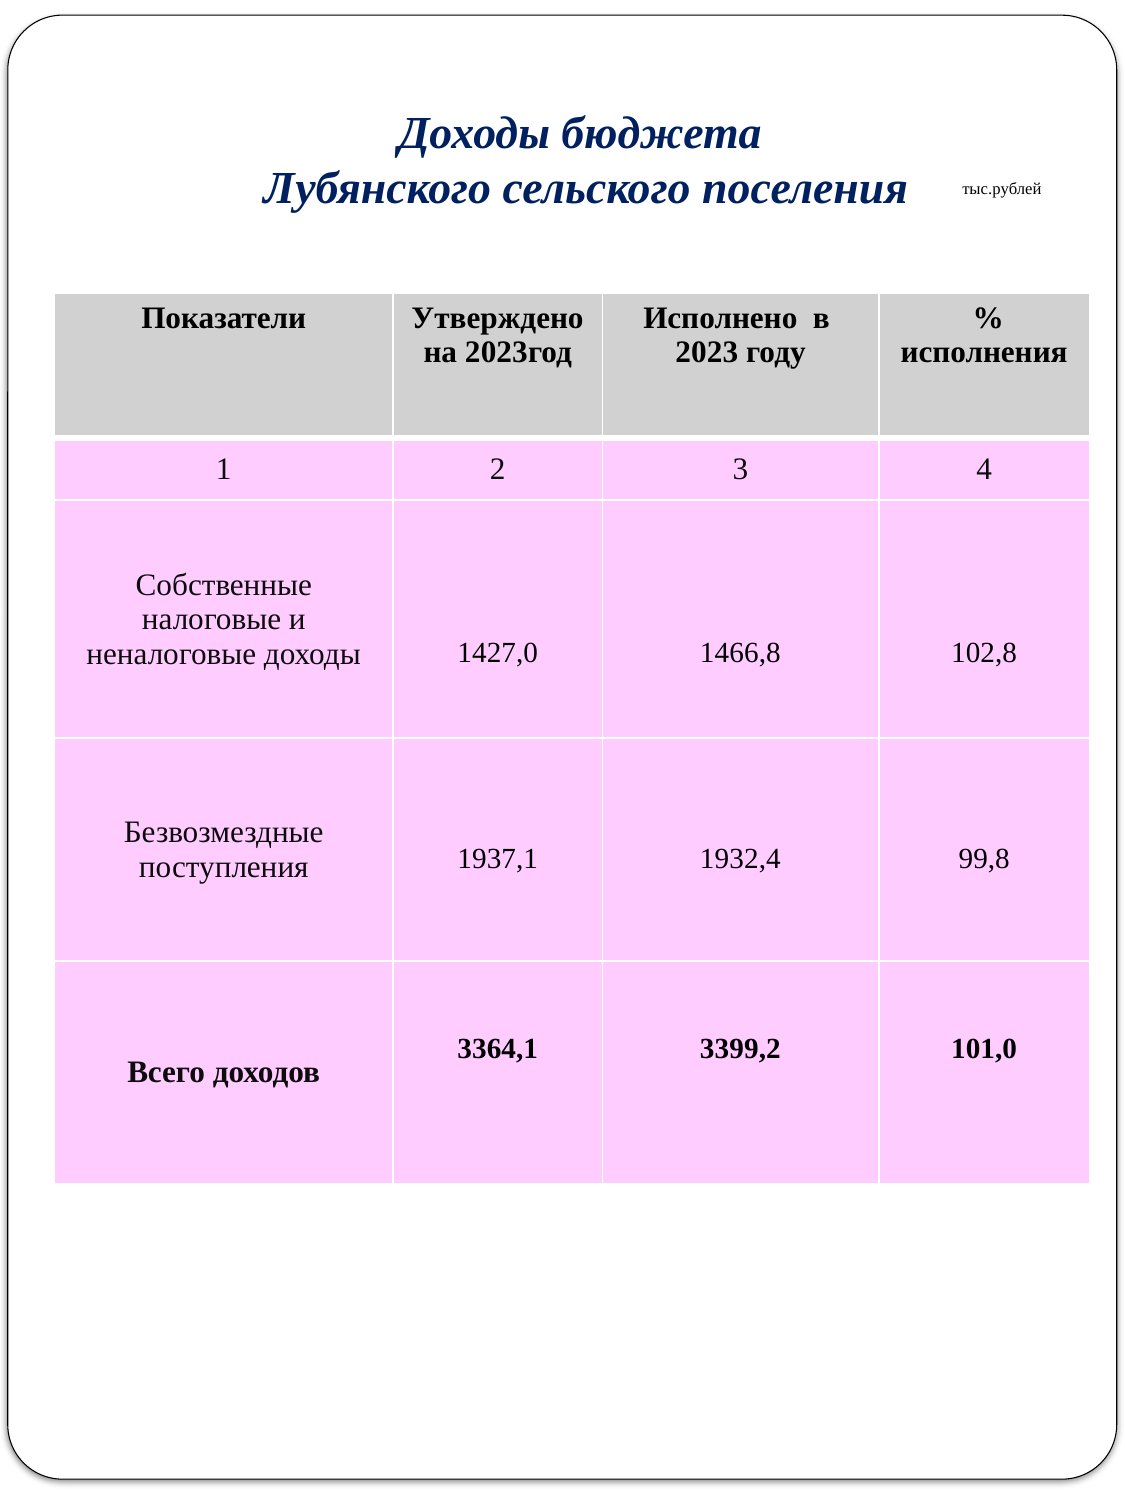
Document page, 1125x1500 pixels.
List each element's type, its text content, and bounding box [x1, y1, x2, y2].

table_cell Собственные налоговые и неналоговые доходы [55, 501, 392, 737]
table_cell 3 [603, 441, 878, 499]
table_header Исполнено в 2023 году [603, 294, 878, 435]
table_cell 1932,4 [603, 739, 878, 960]
text_box Доходы бюджета Лубянского сельского поселения [233, 93, 938, 224]
table_cell Всего доходов [55, 962, 392, 1183]
table_cell 3364,1 [394, 962, 602, 1183]
table_cell 1937,1 [394, 739, 602, 960]
text_box тыс.рублей [936, 151, 1067, 224]
table_cell Безвозмездные поступления [55, 739, 392, 960]
table_header Показатели [55, 294, 392, 435]
table_cell 4 [880, 441, 1089, 499]
table_header Утверждено на 2023год [394, 294, 602, 435]
table_cell 99,8 [880, 739, 1089, 960]
table_cell 1 [55, 441, 392, 499]
table_cell 101,0 [880, 962, 1089, 1183]
table_header % исполнения [880, 294, 1089, 435]
table_cell 2 [394, 441, 602, 499]
table_cell 3399,2 [603, 962, 878, 1183]
table_cell 1466,8 [603, 501, 878, 737]
table_cell 1427,0 [394, 501, 602, 737]
table_cell 102,8 [880, 501, 1089, 737]
